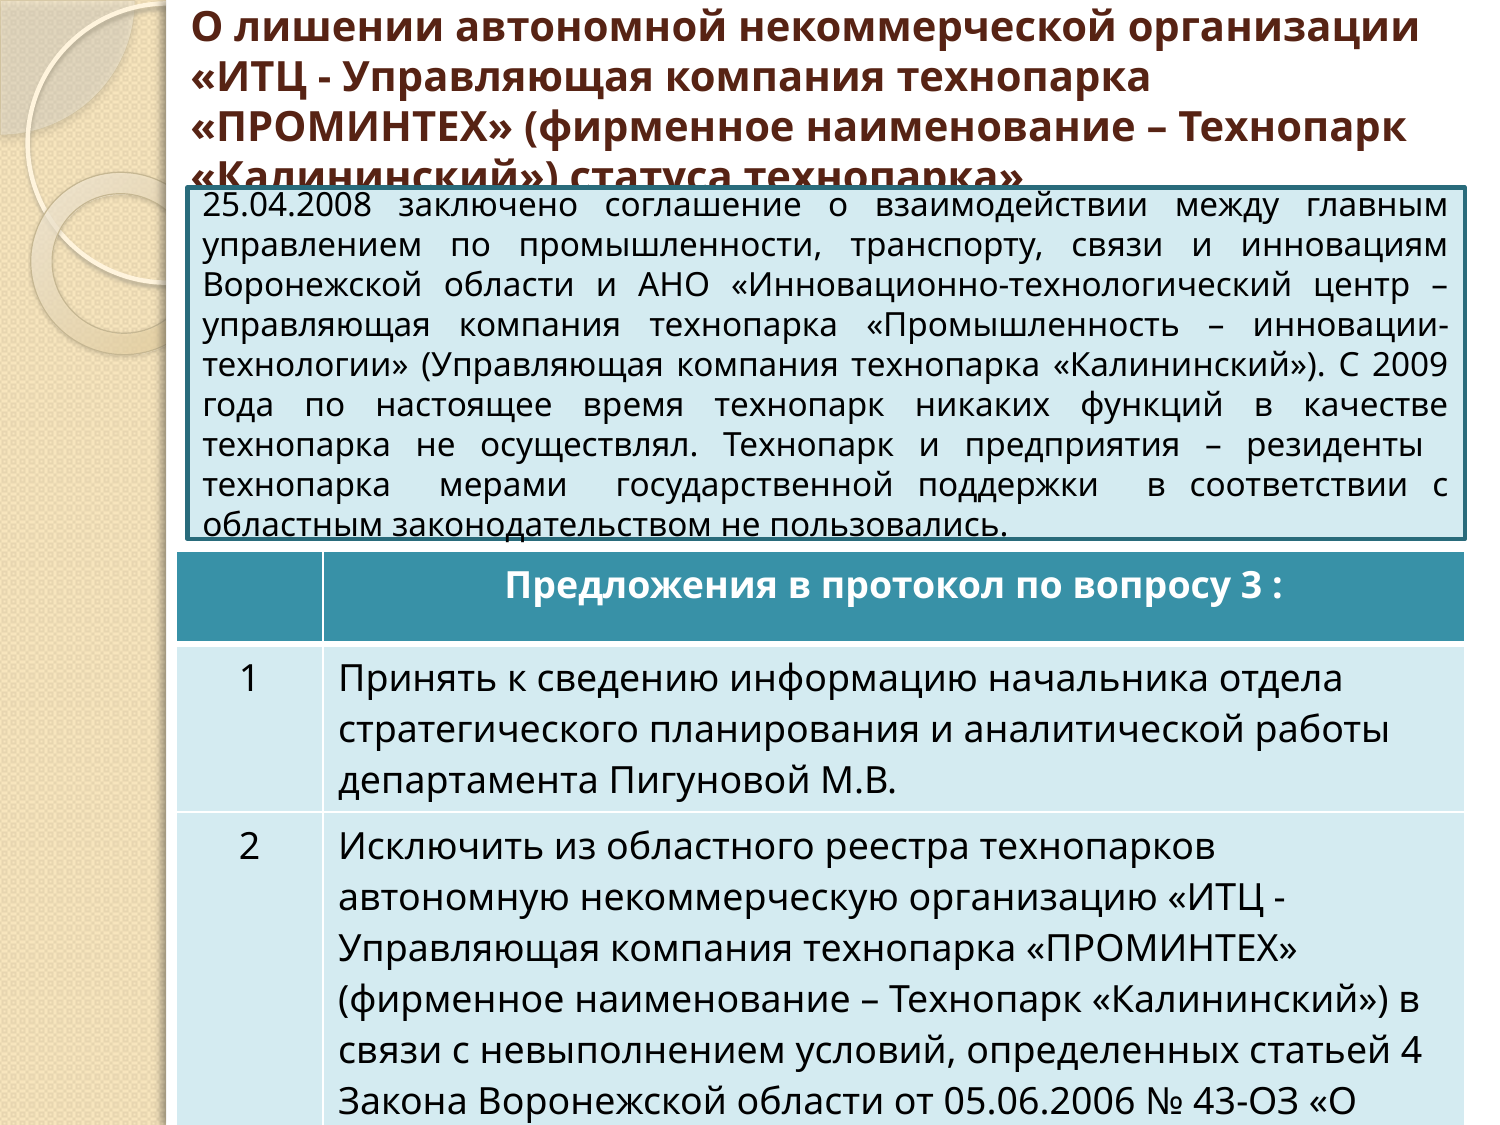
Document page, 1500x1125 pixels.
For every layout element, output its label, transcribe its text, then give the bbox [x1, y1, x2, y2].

table_header [177, 552, 322, 641]
table_cell 2 [177, 813, 322, 1125]
title О лишении автономной некоммерческой организации «ИТЦ - Управляющая компания технопарка «ПРОМИНТЕХ» (фирменное наименование – Технопарк «Калининский») статуса технопарка» [175, 0, 1477, 200]
table_cell 1 [177, 647, 322, 811]
table_header Предложения в протокол по вопросу 3 : [324, 552, 1464, 641]
table_cell Принять к сведению информацию начальника отдела стратегического планирования и аналитической работы департамента Пигуновой М.В. [324, 647, 1464, 811]
text_box 25.04.2008 заключено соглашение о взаимодействии между главным управлением по промышленности, транспорту, связи и инновациям Воронежской области и АНО «Инновационно-технологический центр – управляющая компания технопарка «Промышленность – инновации-технологии» (Управляющая компания технопарка «Калининский»). С 2009 года по настоящее время технопарк никаких функций в качестве технопарка не осуществлял. Технопарк и предприятия – резиденты технопарка мерами государственной поддержки в соответствии с областным законодательством не пользовались. [185, 185, 1467, 541]
table_cell Исключить из областного реестра технопарков автономную некоммерческую организацию «ИТЦ - Управляющая компания технопарка «ПРОМИНТЕХ» (фирменное наименование – Технопарк «Калининский») в связи с невыполнением условий, определенных статьей 4 Закона Воронежской области от 05.06.2006 № 43-ОЗ «О технопарках в Воронежской области». [324, 813, 1464, 1125]
